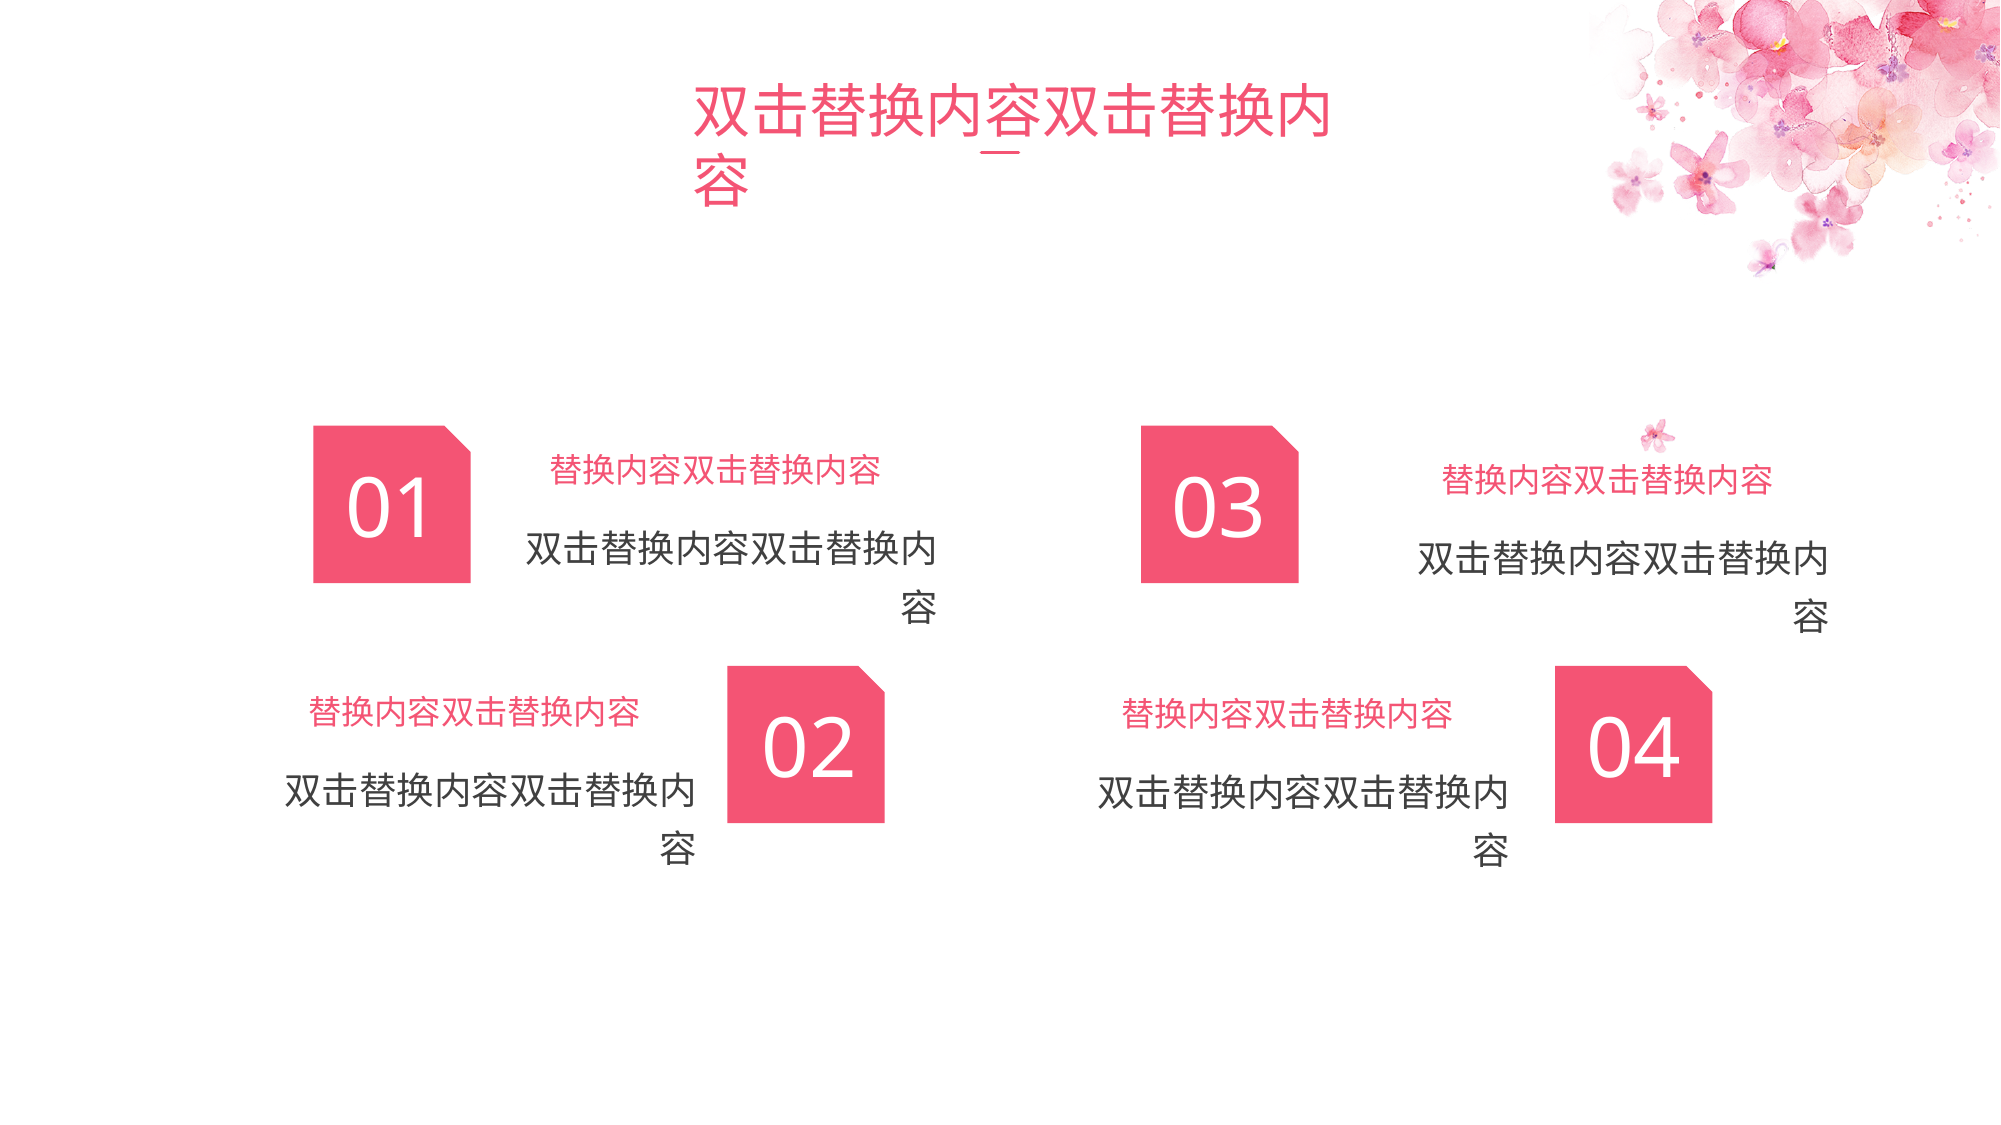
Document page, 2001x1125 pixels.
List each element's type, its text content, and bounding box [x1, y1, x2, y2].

text_box [727, 665, 879, 686]
text_box 替换内容双击替换内容 [456, 442, 897, 497]
text_box 03 [1126, 446, 1311, 562]
text_box [1555, 665, 1707, 686]
text_box [1141, 562, 1299, 584]
text_box [727, 802, 885, 824]
text_box 02 [716, 686, 902, 802]
text_box 双击替换内容双击替换内容 [269, 746, 712, 878]
text_box 01 [300, 446, 486, 562]
text_box 替换内容双击替换内容 [1348, 451, 1789, 507]
text_box 替换内容双击替换内容 [215, 683, 656, 739]
picture [1571, 0, 2000, 459]
text_box [1555, 802, 1713, 824]
text_box 双击替换内容双击替换内容 [510, 504, 953, 636]
text_box [313, 562, 471, 584]
text_box 双击替换内容双击替换内容 [1082, 747, 1525, 880]
text_box [313, 425, 461, 446]
text_box [1141, 425, 1293, 446]
text_box 双击替换内容双击替换内容 [678, 66, 1363, 222]
text_box 双击替换内容双击替换内容 [1401, 514, 1845, 646]
text_box 替换内容双击替换内容 [1028, 685, 1469, 741]
text_box 04 [1541, 686, 1727, 802]
